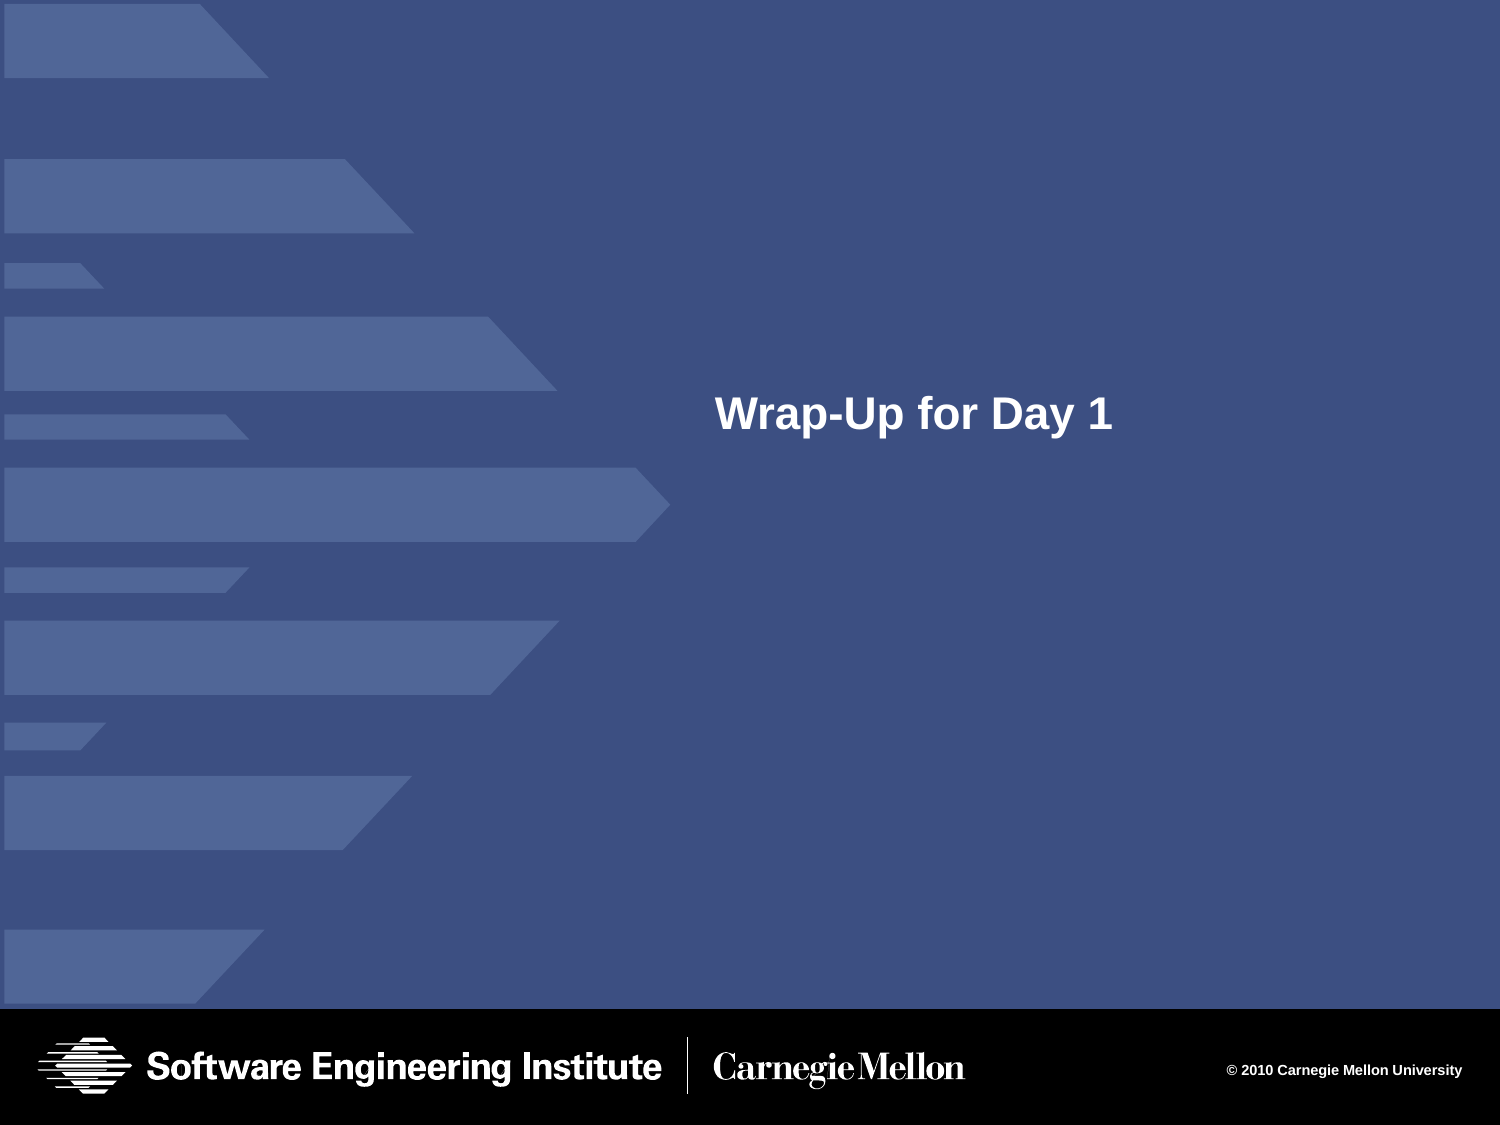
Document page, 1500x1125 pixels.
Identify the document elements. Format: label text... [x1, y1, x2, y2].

title Wrap-Up for Day 1 [699, 376, 1401, 448]
